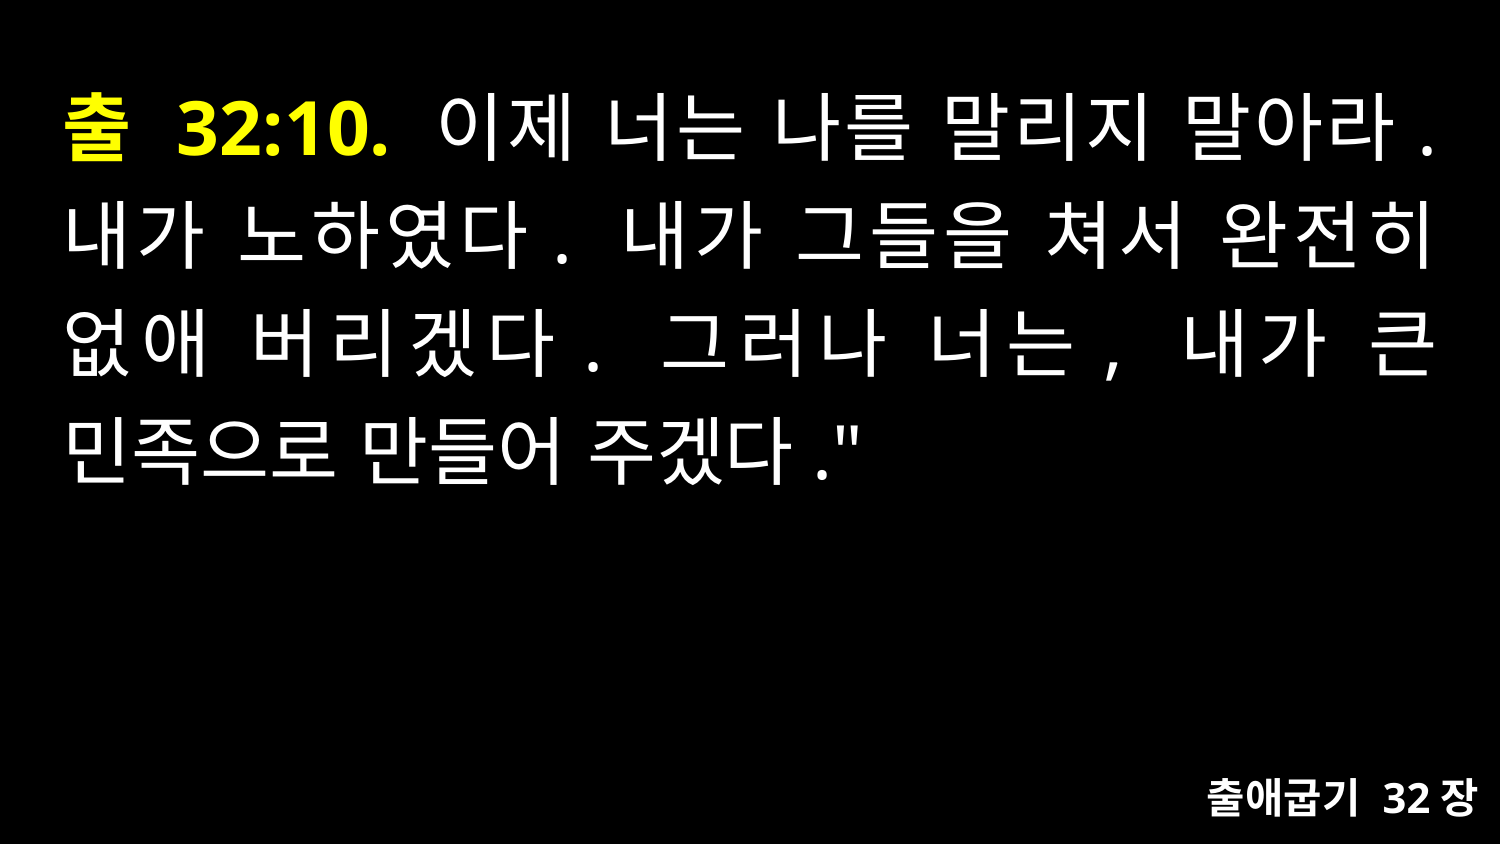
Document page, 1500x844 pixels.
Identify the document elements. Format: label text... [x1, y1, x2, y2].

title 출 32:10. 이제 너는 나를 말리지 말아라. 내가 노하였다. 내가 그들을 쳐서 완전히 없애 버리겠다. 그러나 너는, 내가 큰 민족으로 만들어 주겠다." [0, 0, 1500, 844]
subtitle 출애굽기 32장 [916, 770, 1500, 844]
